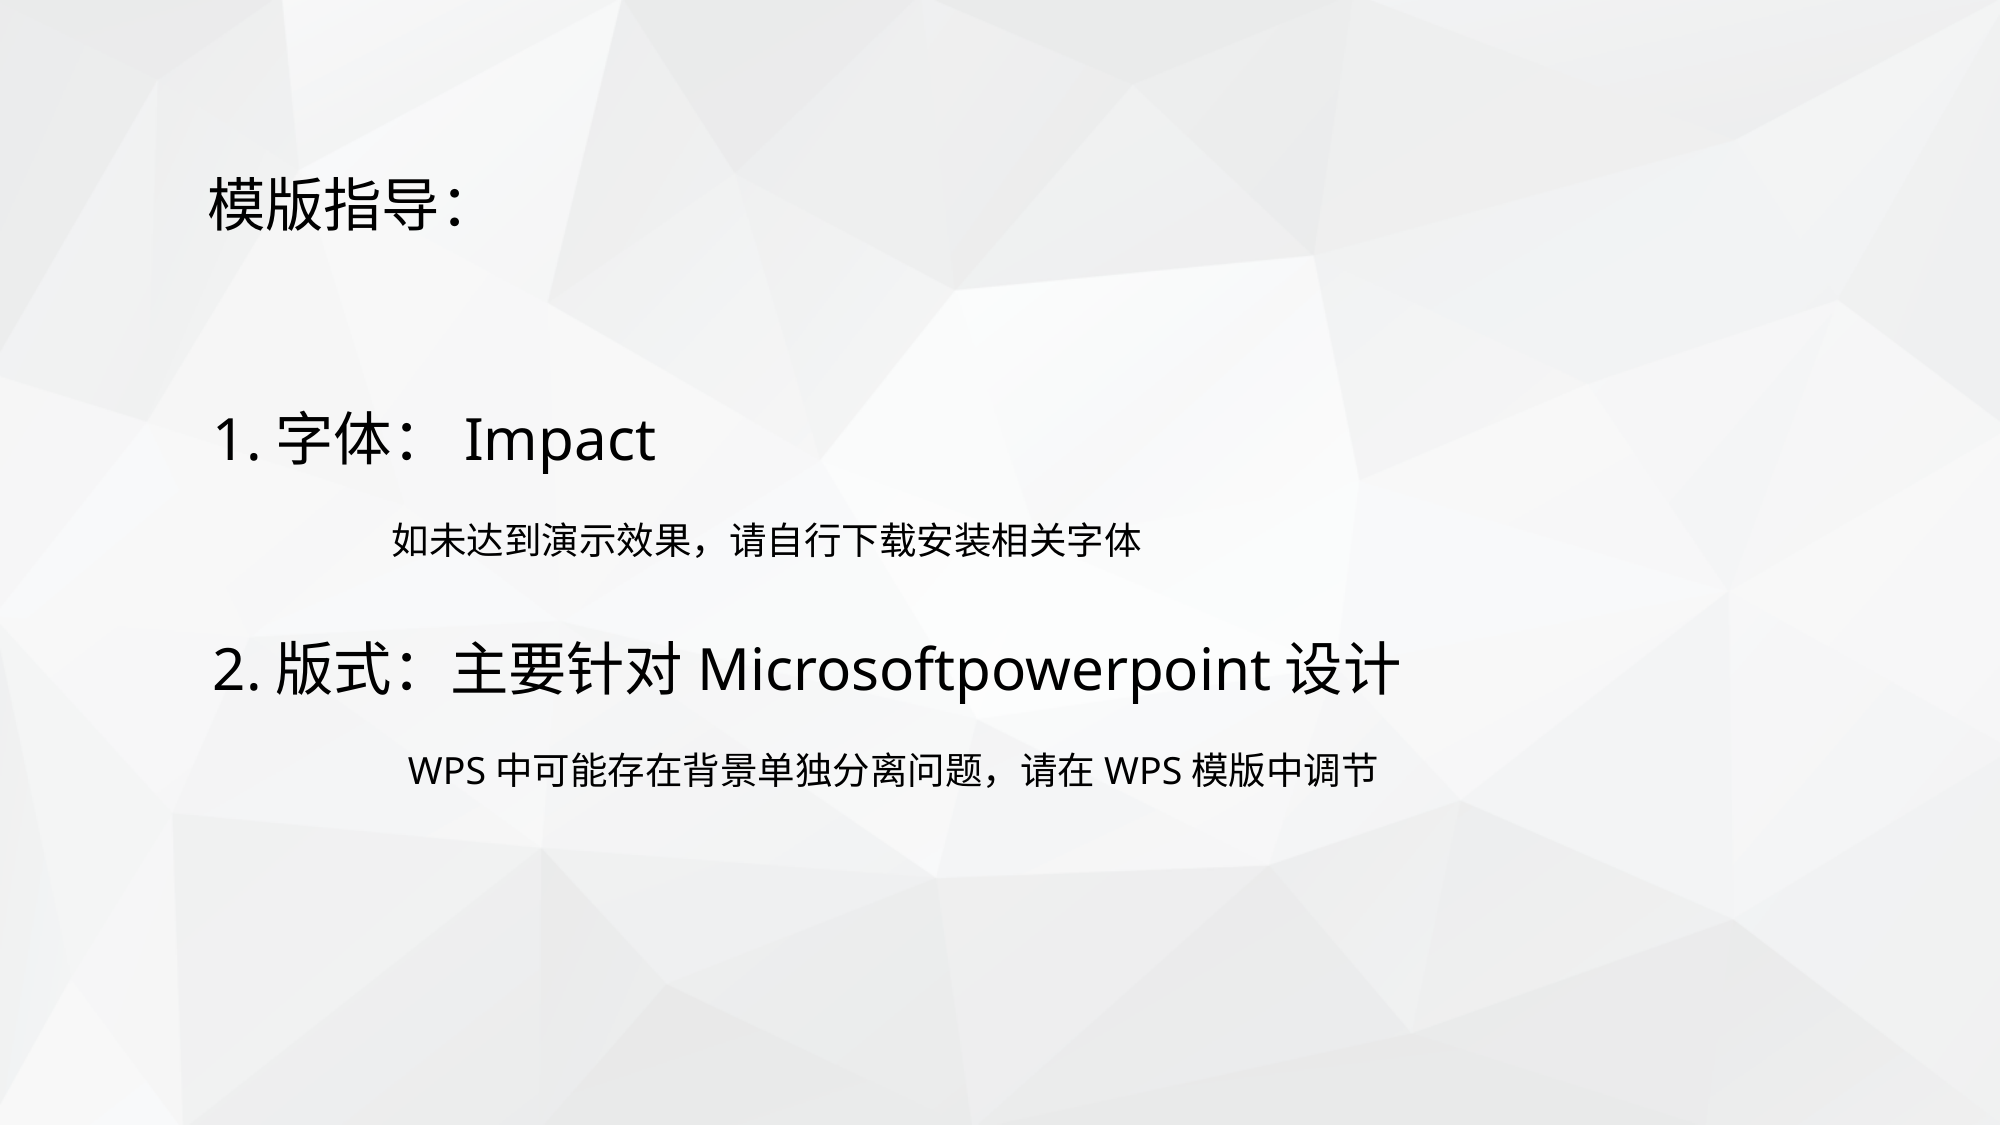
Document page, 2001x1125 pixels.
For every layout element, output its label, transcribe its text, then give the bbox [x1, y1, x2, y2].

text_box 模版指导： [192, 160, 514, 246]
picture [0, 0, 2000, 1125]
text_box 1.字体：Impact 如未达到演示效果，请自行下载安装相关字体 2.版式：主要针对Microsoftpowerpoint设计 WPS中可能存在背景单独分离问题，请在WPS模版中调节 [198, 324, 1417, 800]
